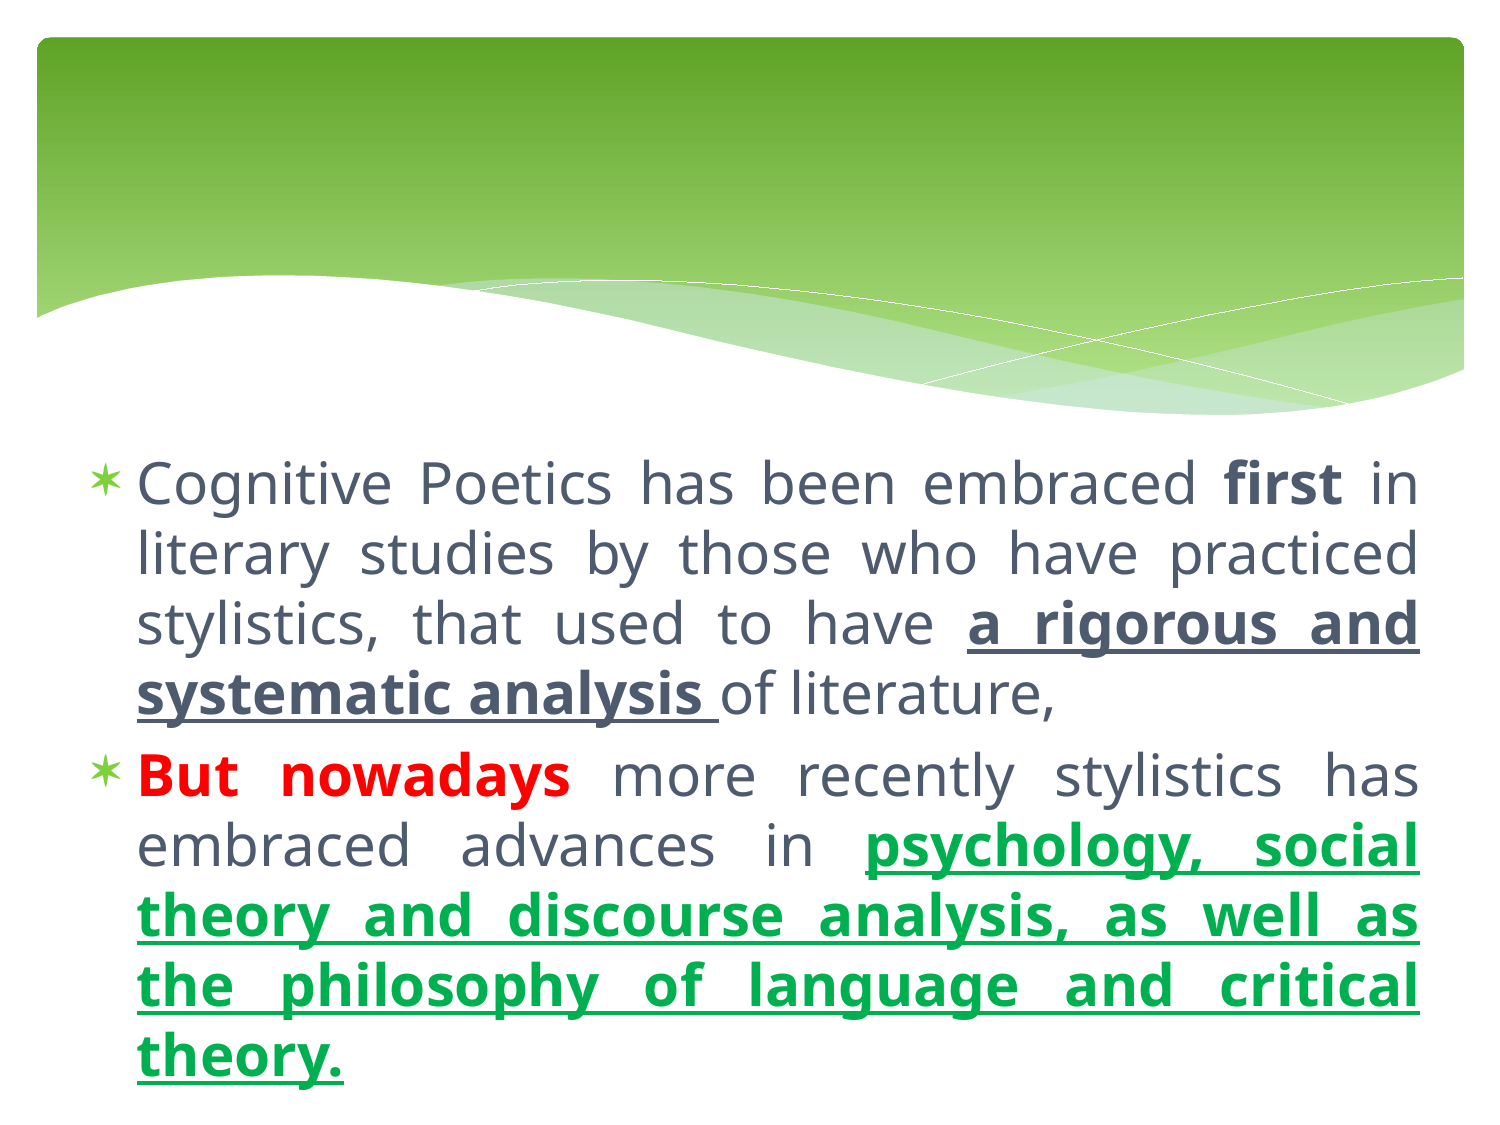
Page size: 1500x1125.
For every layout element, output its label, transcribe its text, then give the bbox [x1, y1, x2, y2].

list Cognitive Poetics has been embraced first in literary studies by those who have practiced stylistics, that used to have a rigorous and systematic analysis of literature, But nowadays more recently stylistics has embraced advances in psychology, social theory and discourse analysis, as well as the philosophy of language and critical theory. [76, 438, 1436, 1005]
